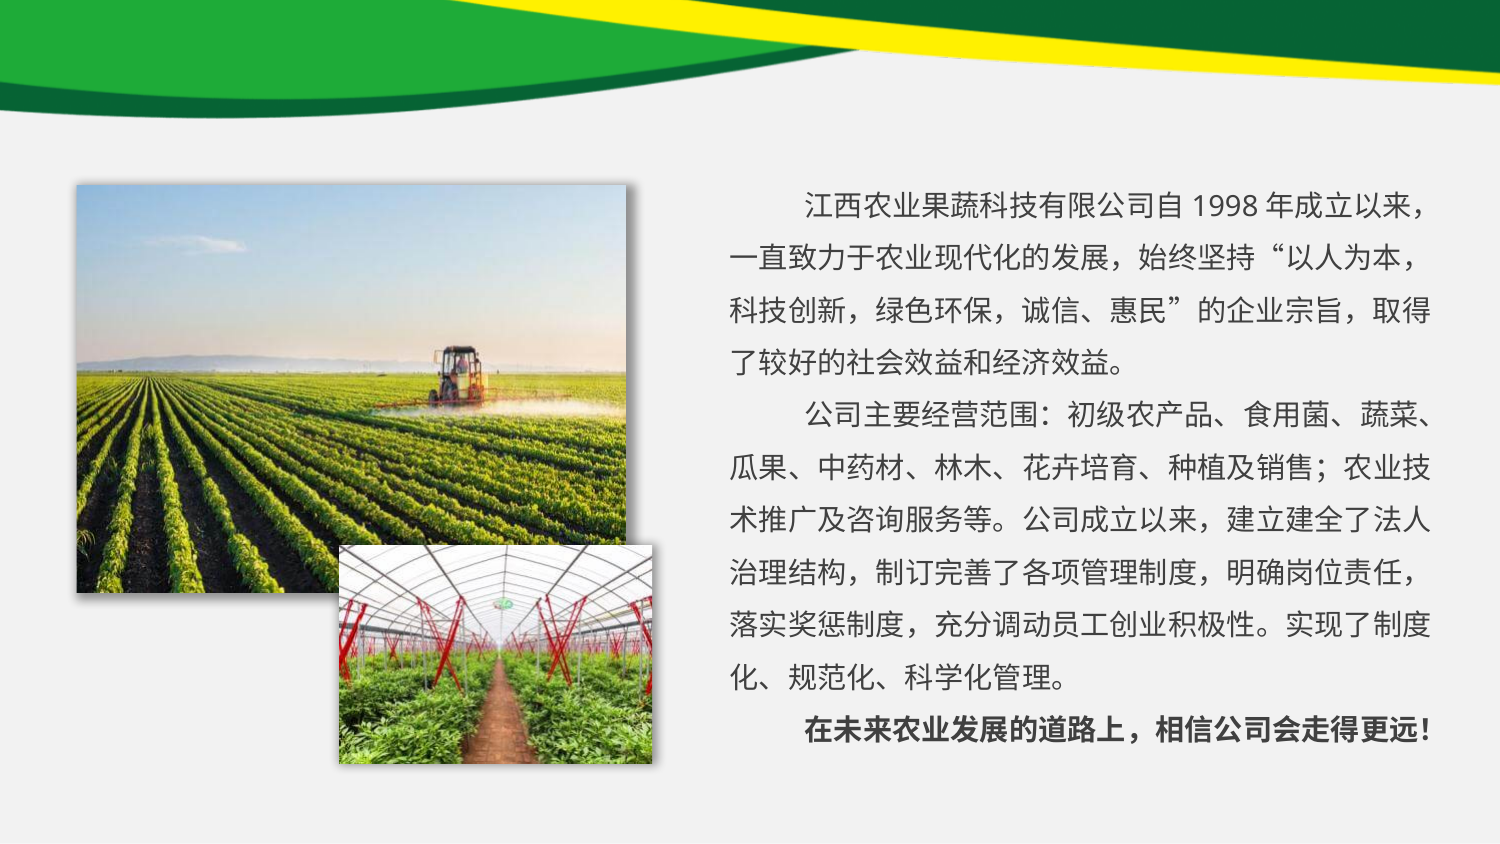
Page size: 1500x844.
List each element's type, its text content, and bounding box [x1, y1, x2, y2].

text_box 江西农业果蔬科技有限公司自1998年成立以来，一直致力于农业现代化的发展，始终坚持“以人为本，科技创新，绿色环保，诚信、惠民”的企业宗旨，取得了较好的社会效益和经济效益。 公司主要经营范围：初级农产品、食用菌、蔬菜、瓜果、中药材、林木、花卉培育、种植及销售；农业技术推广及咨询服务等。公司成立以来，建立建全了法人治理结构，制订完善了各项管理制度，明确岗位责任，落实奖惩制度，充分调动员工创业积极性。实现了制度化、规范化、科学化管理。 在未来农业发展的道路上，相信公司会走得更远！ [714, 161, 1447, 754]
text_box [337, 543, 654, 766]
picture [0, 0, 1500, 119]
text_box [75, 183, 628, 595]
